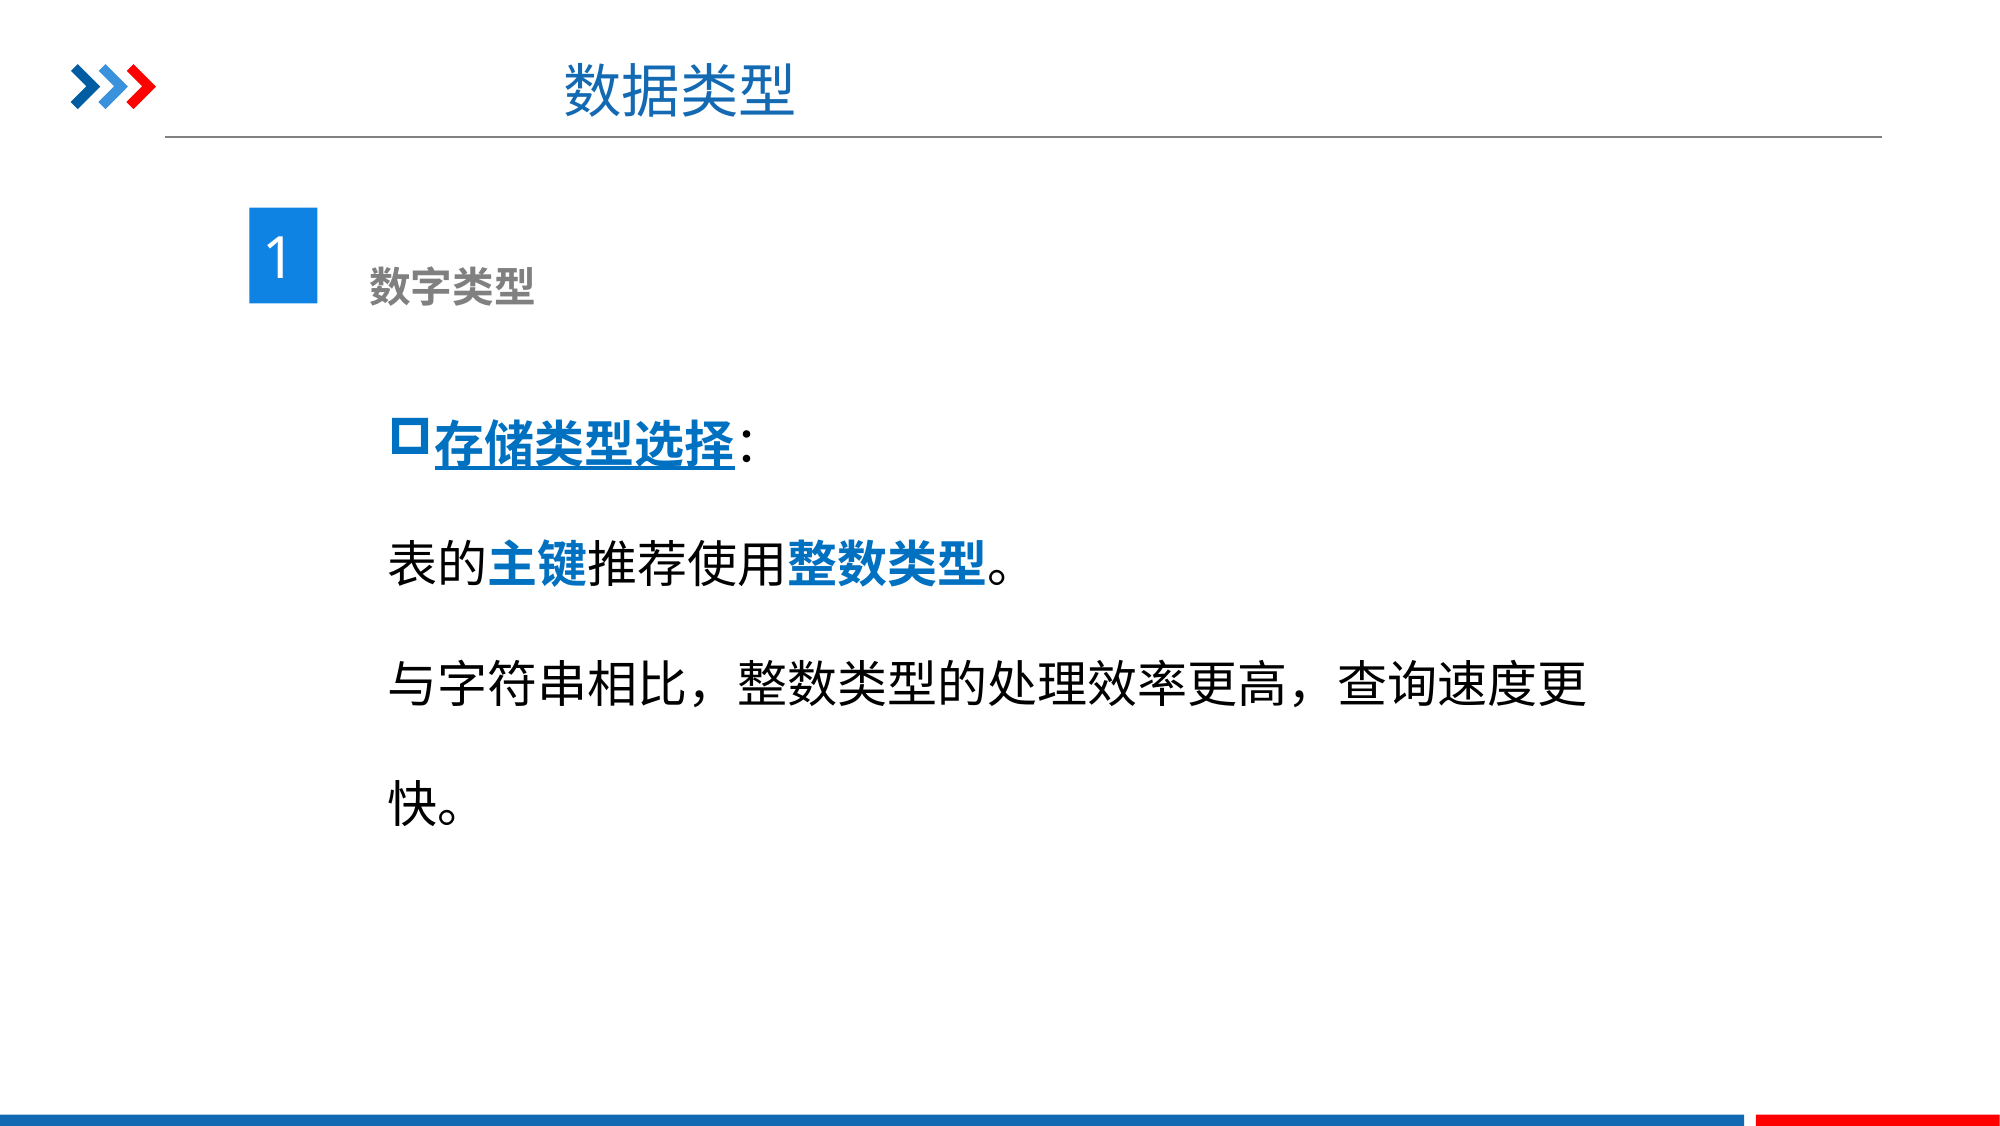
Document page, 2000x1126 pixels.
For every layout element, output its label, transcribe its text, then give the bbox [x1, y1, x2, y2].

text_box 数字类型 [319, 245, 1092, 380]
text_box 存储类型选择： 表的主键推荐使用整数类型。 与字符串相比，整数类型的处理效率更高，查询速度更快。 [373, 344, 1659, 840]
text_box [249, 207, 318, 304]
title 数据类型 [521, 25, 1296, 153]
